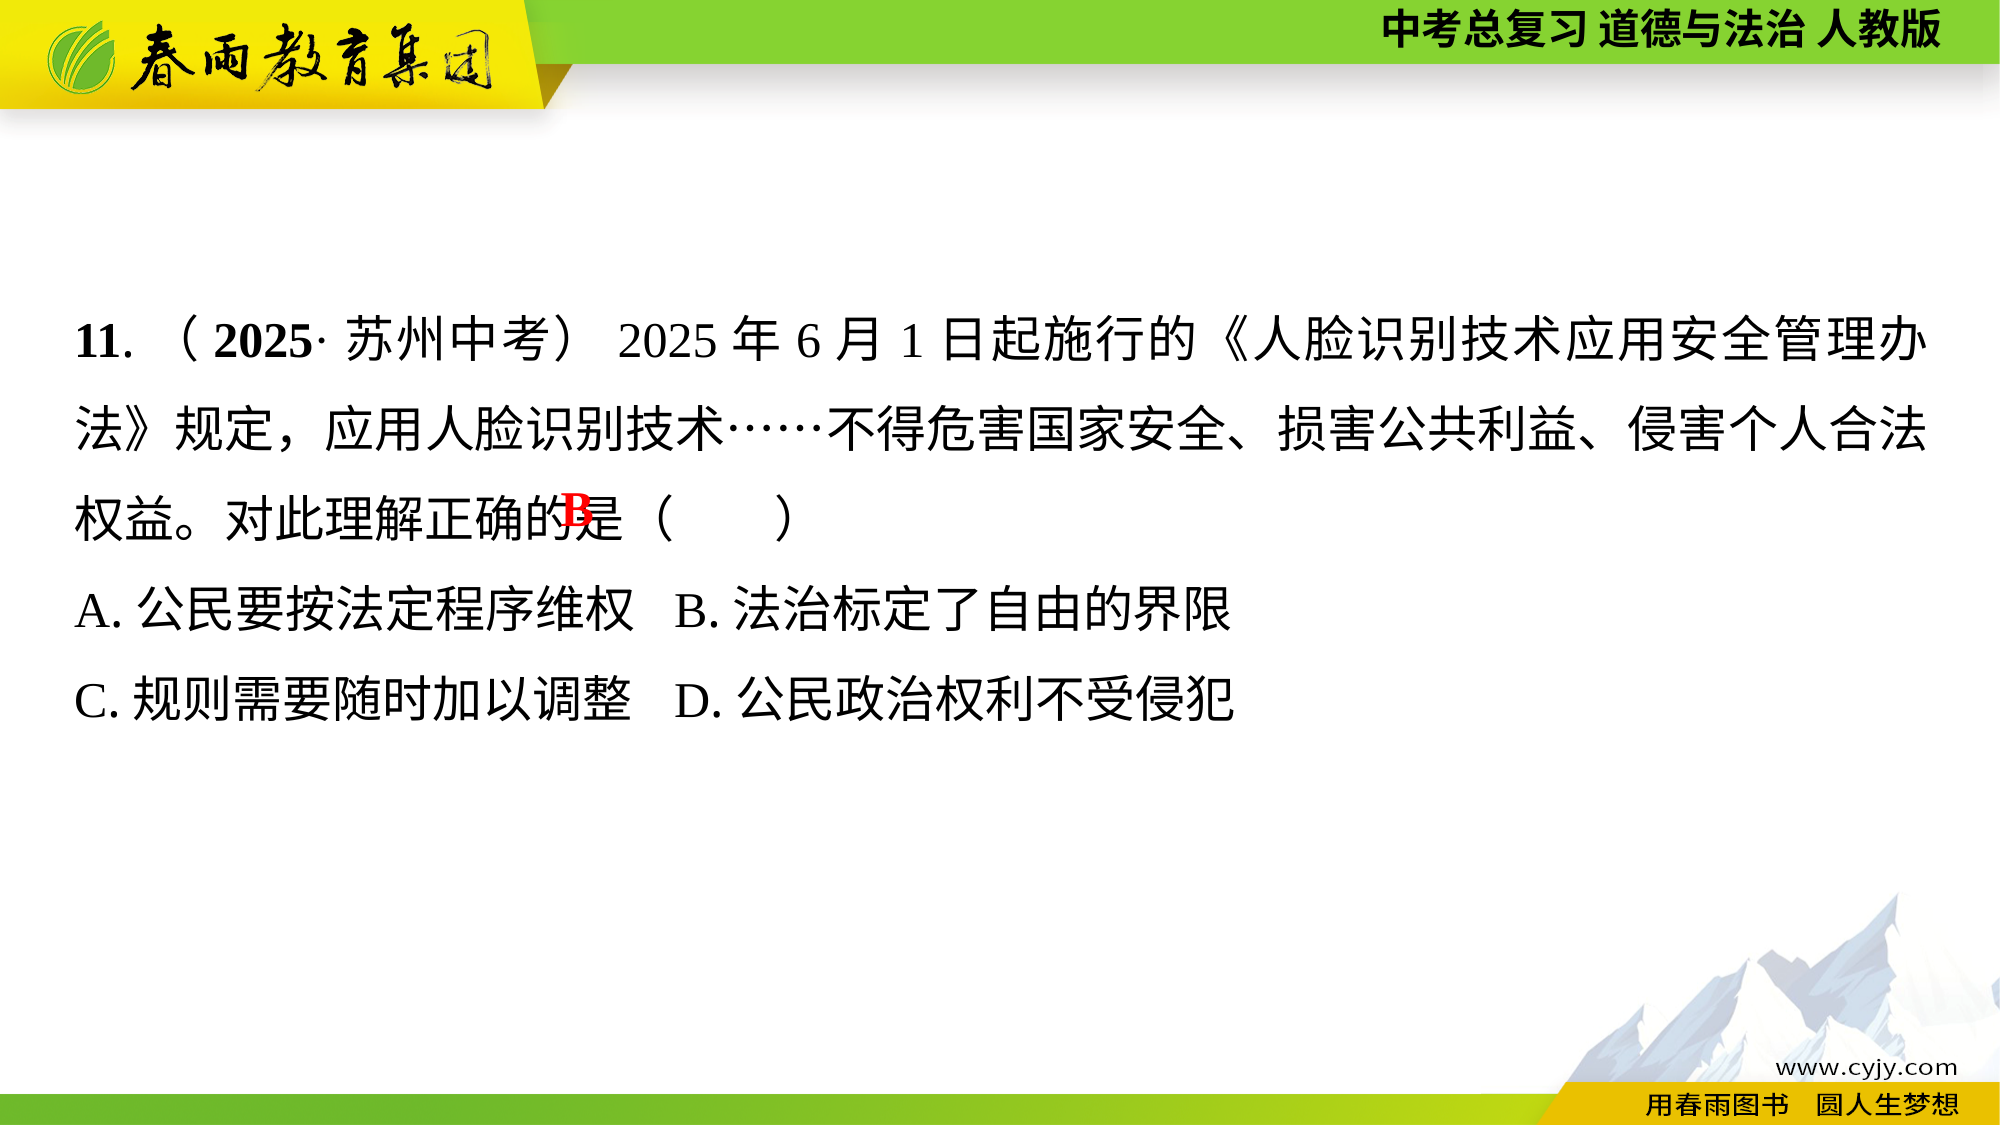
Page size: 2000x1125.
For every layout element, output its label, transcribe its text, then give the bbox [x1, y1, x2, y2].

list 11.（2025·苏州中考）2025年6月1日起施行的《人脸识别技术应用安全管理办法》规定，应用人脸识别技术……不得危害国家安全、损害公共利益、侵害个人合法权益。对此理解正确的是（ ） A.公民要按法定程序维权 B.法治标定了自由的界限 C.规则需要随时加以调整 D.公民政治权利不受侵犯 [59, 269, 1944, 728]
text_box B [545, 469, 609, 545]
picture [0, 0, 2000, 1125]
